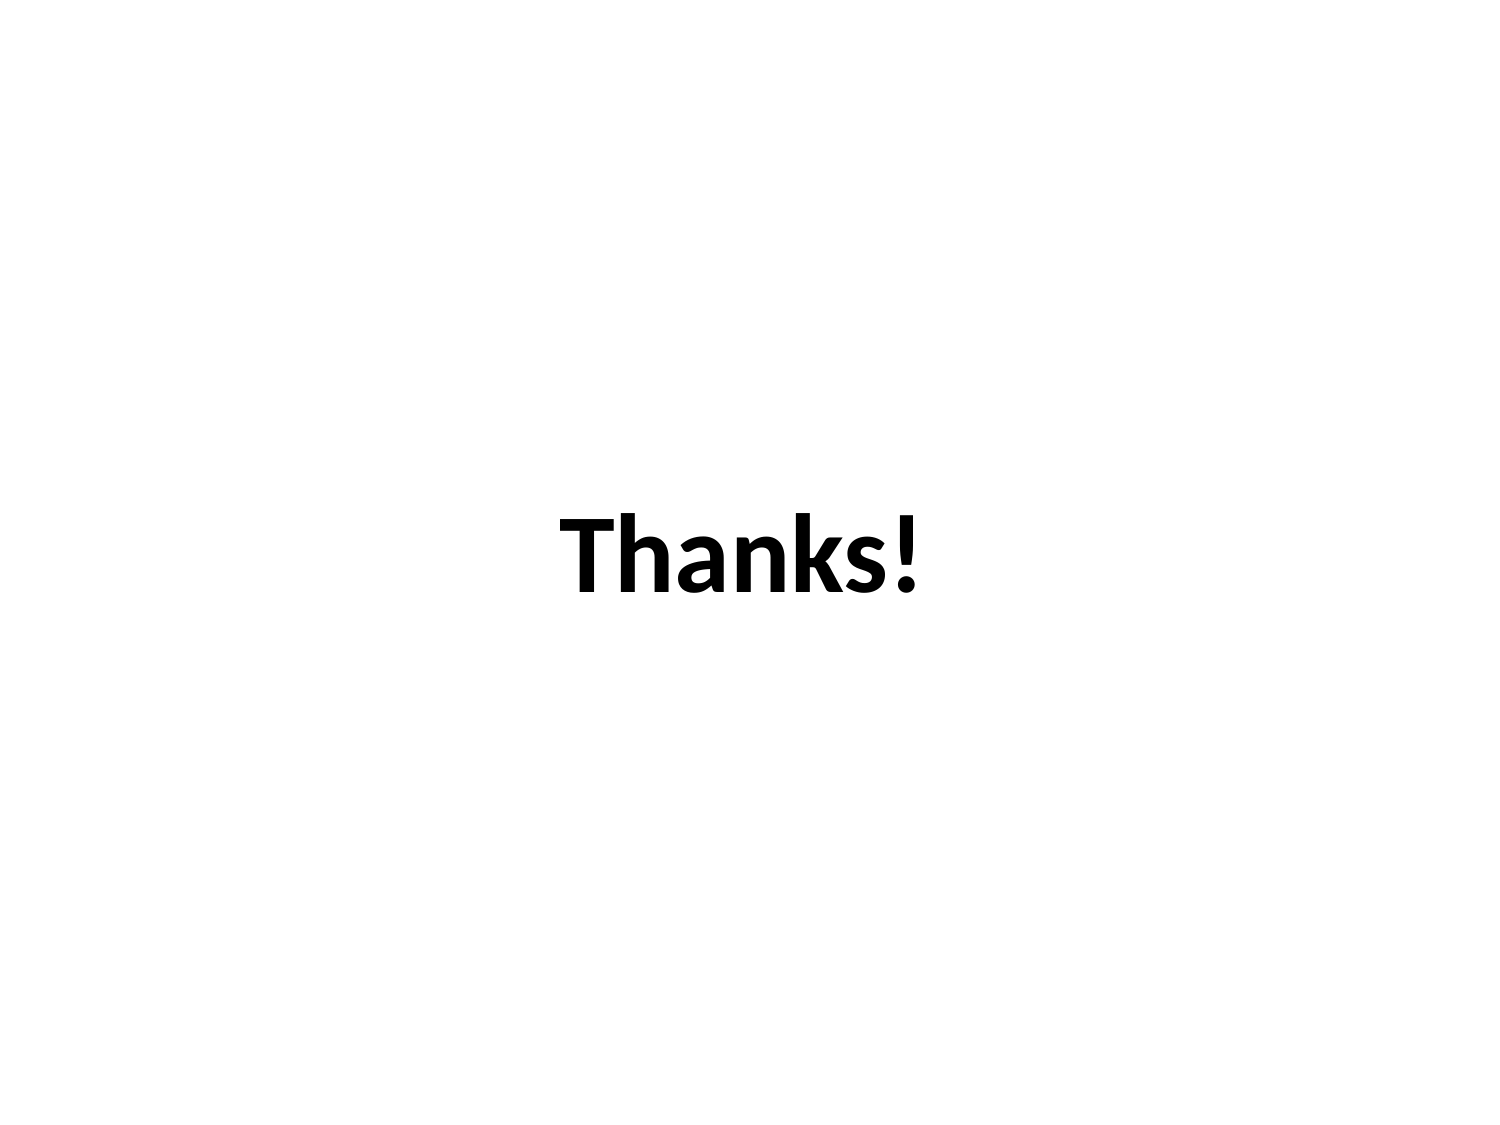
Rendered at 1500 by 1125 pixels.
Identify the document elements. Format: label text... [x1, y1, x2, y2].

text_box Thanks! [544, 472, 941, 623]
